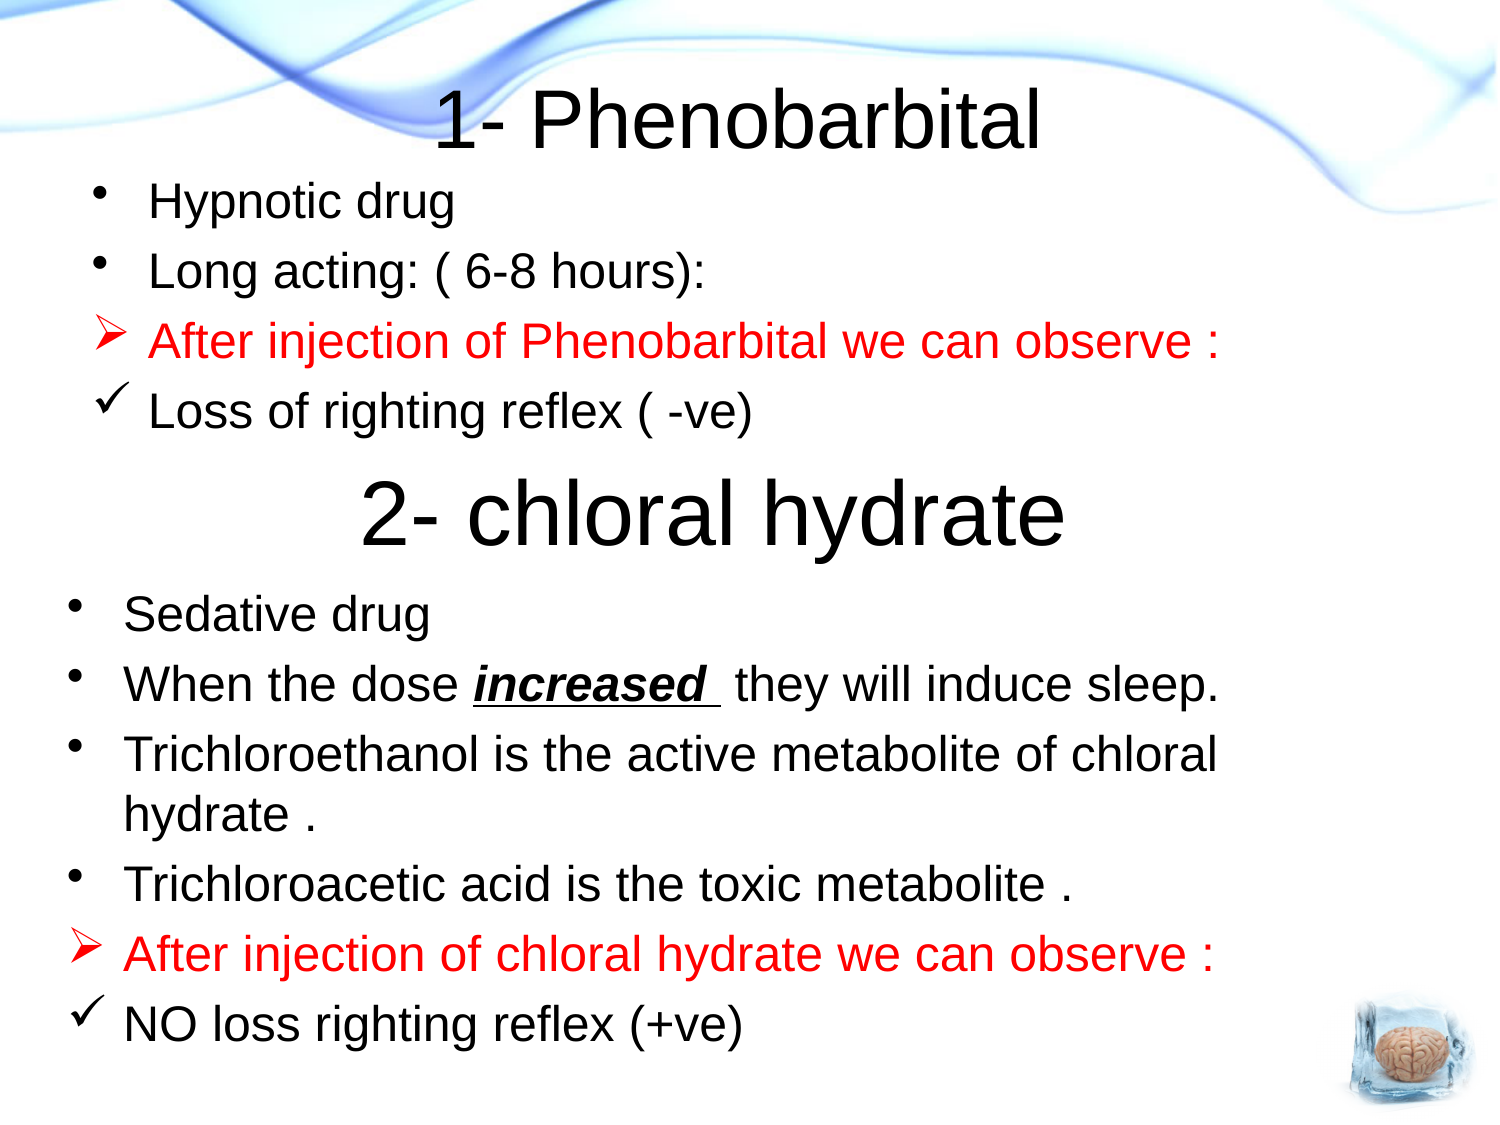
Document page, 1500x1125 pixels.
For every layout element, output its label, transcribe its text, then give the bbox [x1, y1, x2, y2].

text_box 2- chloral hydrate [51, 444, 1402, 573]
list Hypnotic drug Long acting: ( 6-8 hours): After injection of Phenobarbital we can observe : Loss of righting reflex ( -ve) [76, 160, 1427, 402]
picture [0, 0, 1500, 1125]
text_box Sedative drug When the dose increased they will induce sleep. Trichloroethanol is the active metabolite of chloral hydrate . Trichloroacetic acid is the toxic metabolite . After injection of chloral hydrate we can observe : NO loss righting reflex (+ve) [51, 574, 1402, 1024]
title 1- Phenobarbital [75, 45, 1425, 185]
